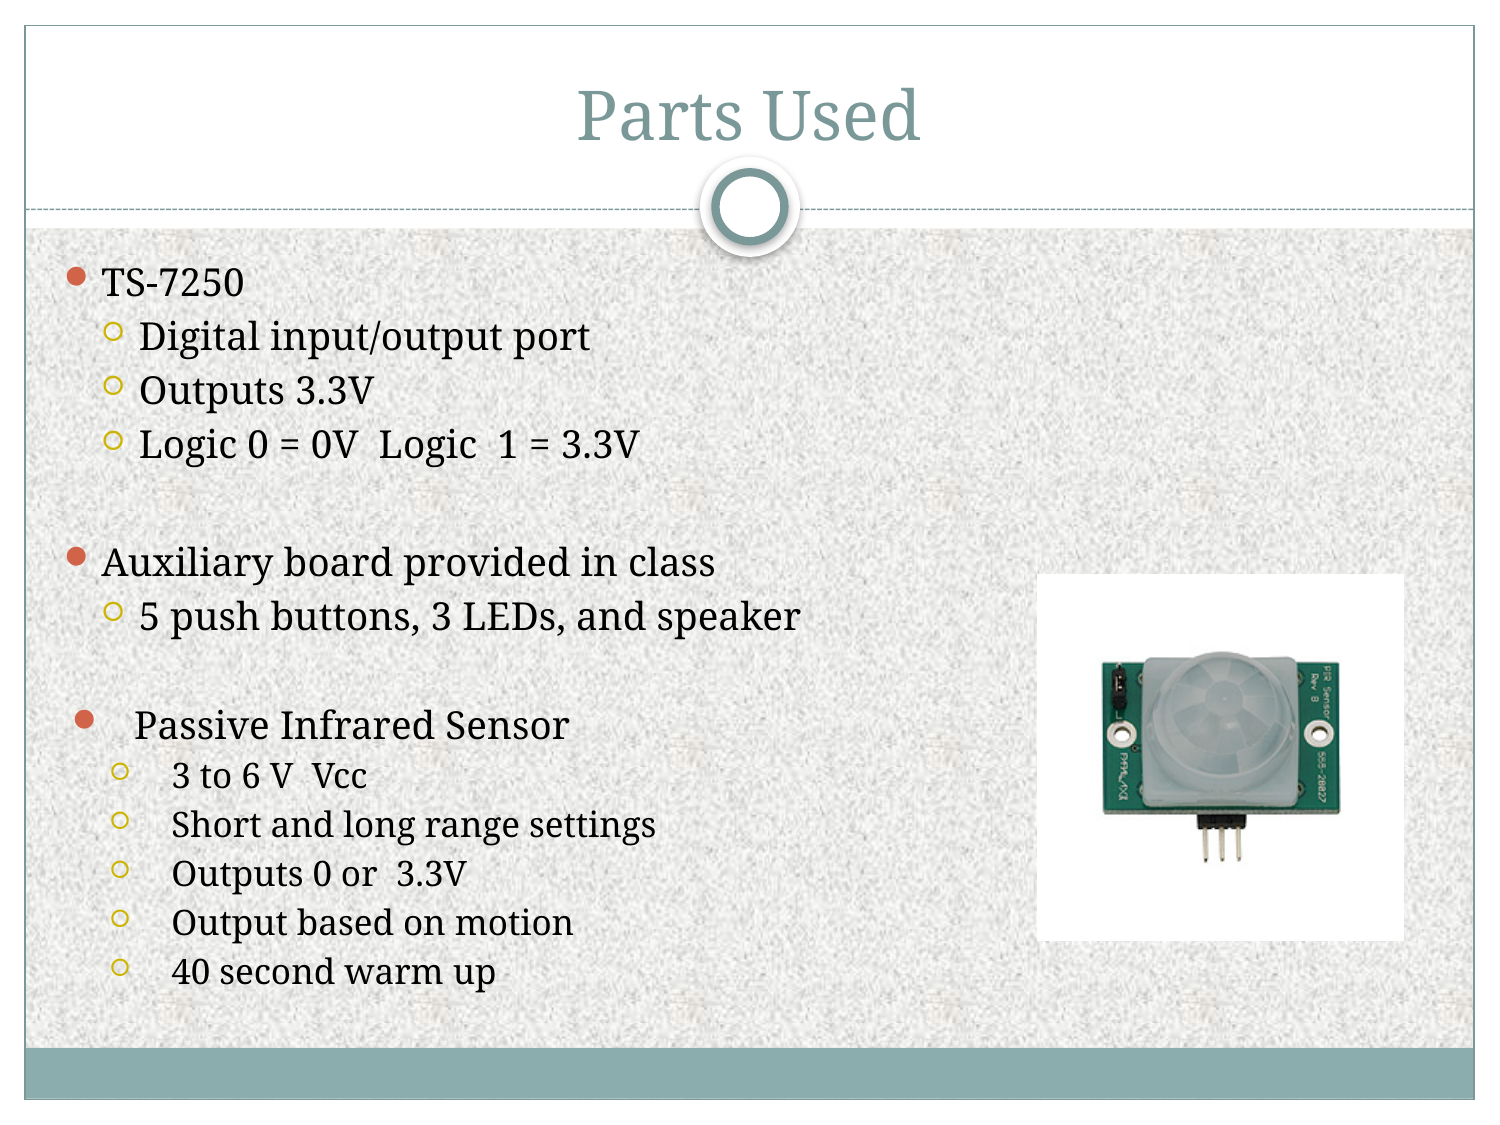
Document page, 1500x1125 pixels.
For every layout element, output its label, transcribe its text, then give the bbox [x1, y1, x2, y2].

picture [1037, 574, 1404, 941]
list TS-7250 Digital input/output port Outputs 3.3V Logic 0 = 0V Logic 1 = 3.3V Auxiliary board provided in class 5 push buttons, 3 LEDs, and speaker Passive Infrared Sensor 3 to 6 V Vcc Short and long range settings Outputs 0 or 3.3V Output based on motion 40 second warm up [49, 250, 1445, 1001]
title Parts Used [49, 37, 1450, 162]
picture [26, 229, 1473, 1047]
